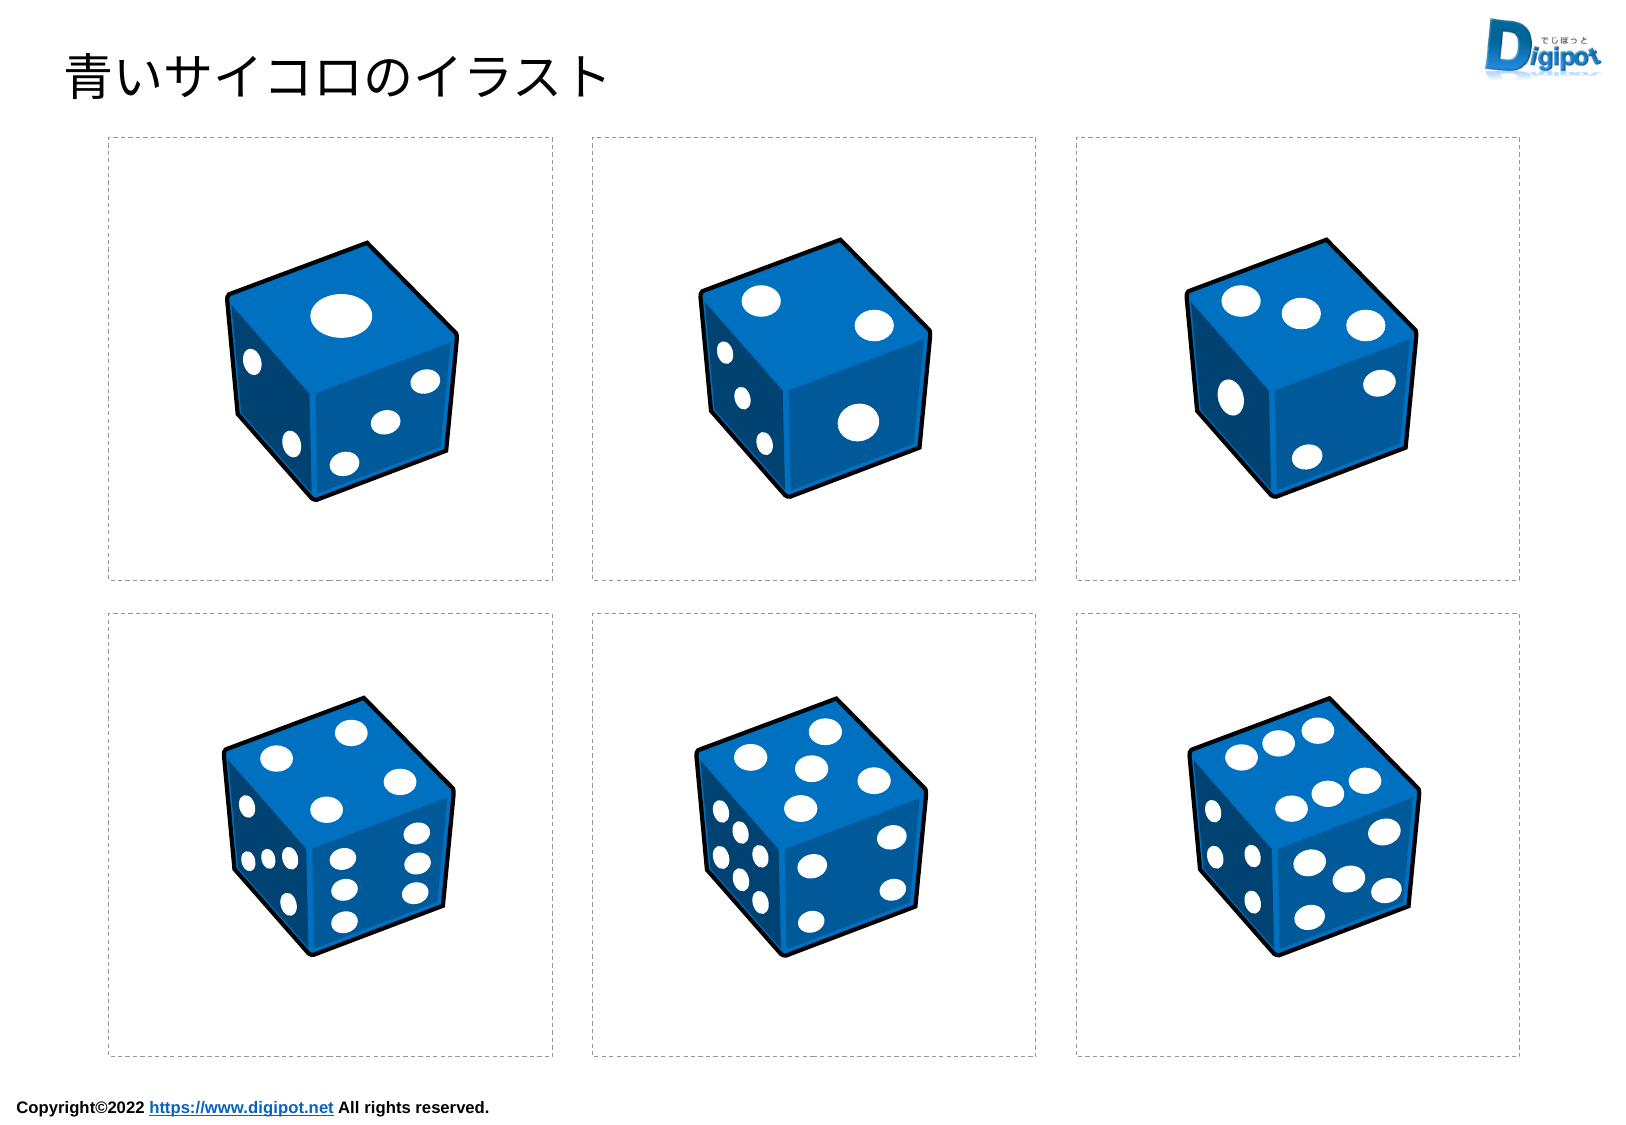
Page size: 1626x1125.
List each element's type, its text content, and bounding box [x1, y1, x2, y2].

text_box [223, 697, 454, 955]
picture [1485, 18, 1602, 82]
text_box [696, 698, 927, 956]
text_box 青いサイコロのイラスト [48, 38, 628, 113]
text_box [1186, 239, 1417, 497]
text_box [1189, 698, 1420, 956]
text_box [700, 239, 931, 497]
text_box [227, 242, 457, 500]
